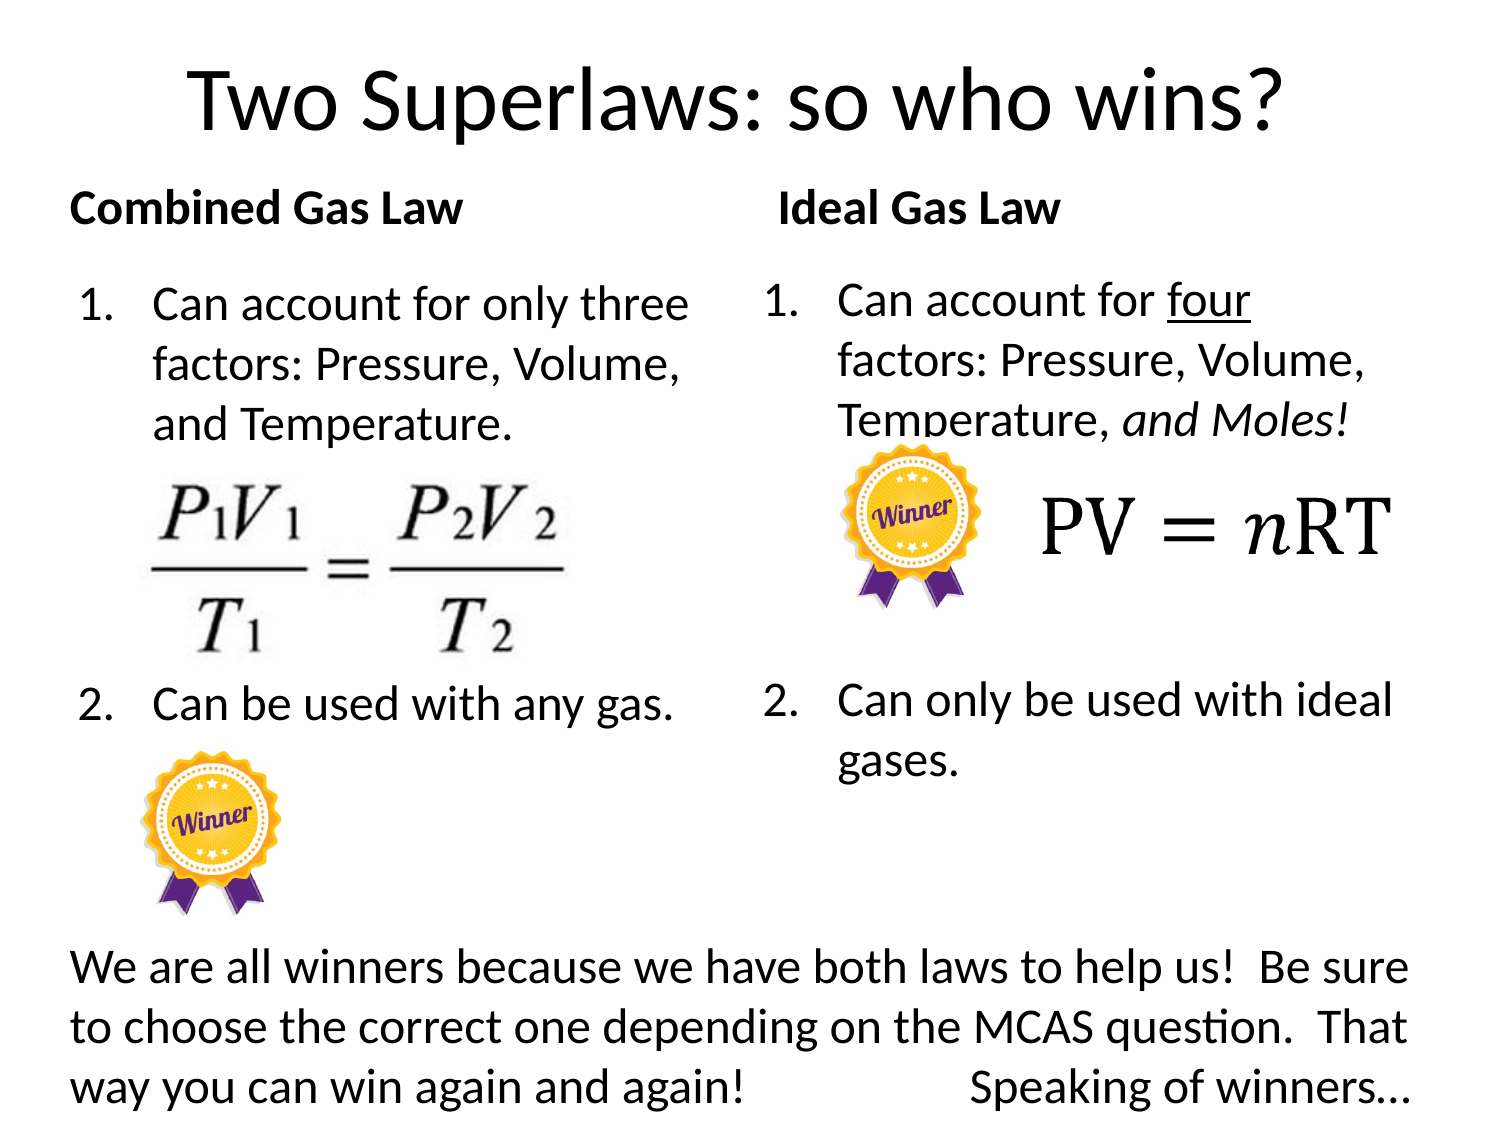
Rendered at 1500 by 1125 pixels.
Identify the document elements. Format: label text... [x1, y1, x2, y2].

list Combined Gas Law [54, 137, 718, 243]
picture [837, 437, 988, 615]
text_box We are all winners because we have both laws to help us! Be sure to choose the correct one depending on the MCAS question. That way you can win again and again! Speaking of winners… [54, 926, 1440, 1121]
picture [1012, 468, 1418, 584]
picture [139, 462, 580, 669]
list Ideal Gas Law [762, 137, 1426, 243]
picture [137, 744, 288, 922]
list Can account for four factors: Pressure, Volume, Temperature, and Moles! Can only be used with ideal gases. [747, 259, 1411, 908]
title Two Superlaws: so who wins? [62, 0, 1413, 188]
list Can account for only three factors: Pressure, Volume, and Temperature. Can be used with any gas. [62, 262, 726, 911]
